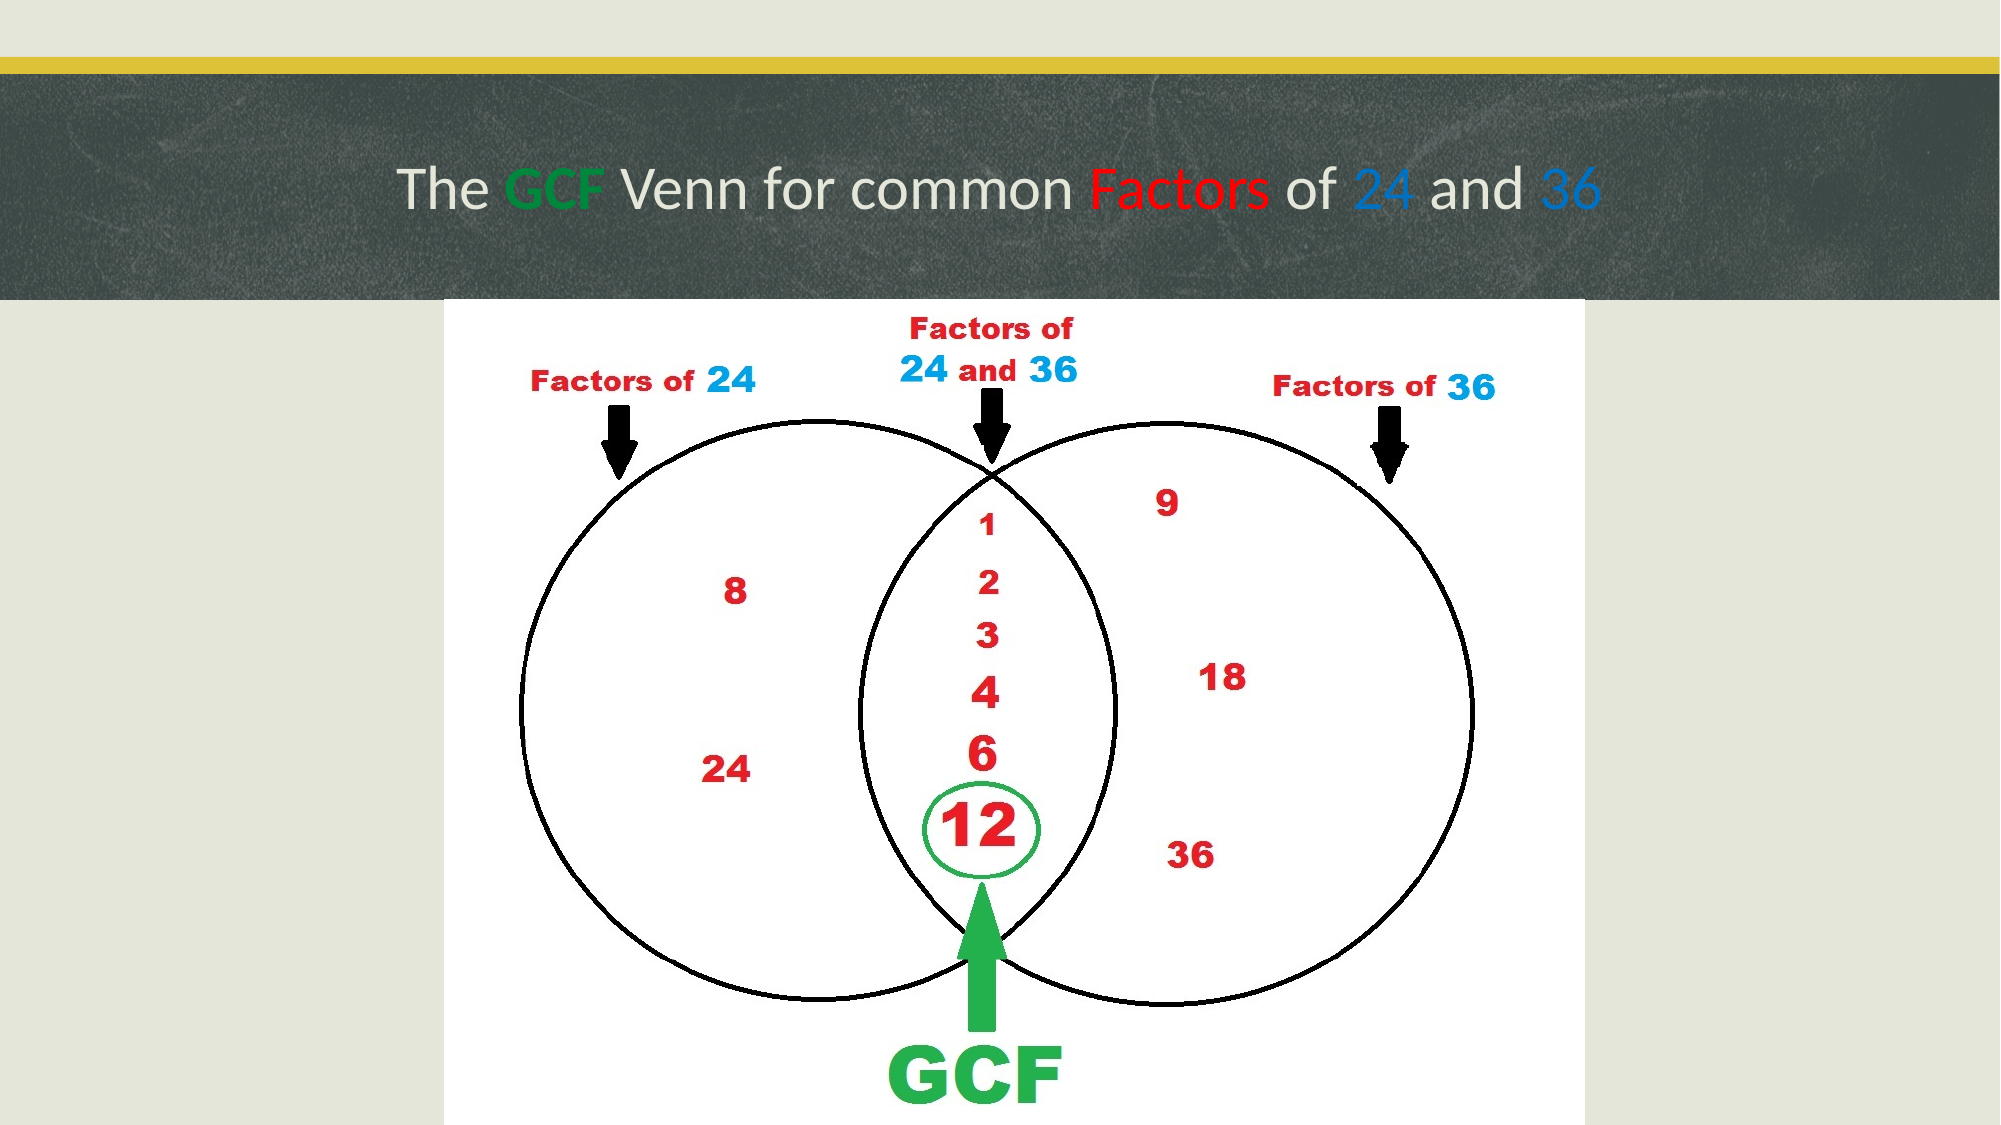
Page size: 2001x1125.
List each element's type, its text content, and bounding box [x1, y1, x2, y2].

picture [444, 299, 1585, 1125]
title The GCF Venn for common Factors of 24 and 36 [210, 76, 1790, 300]
picture [0, 74, 2000, 300]
